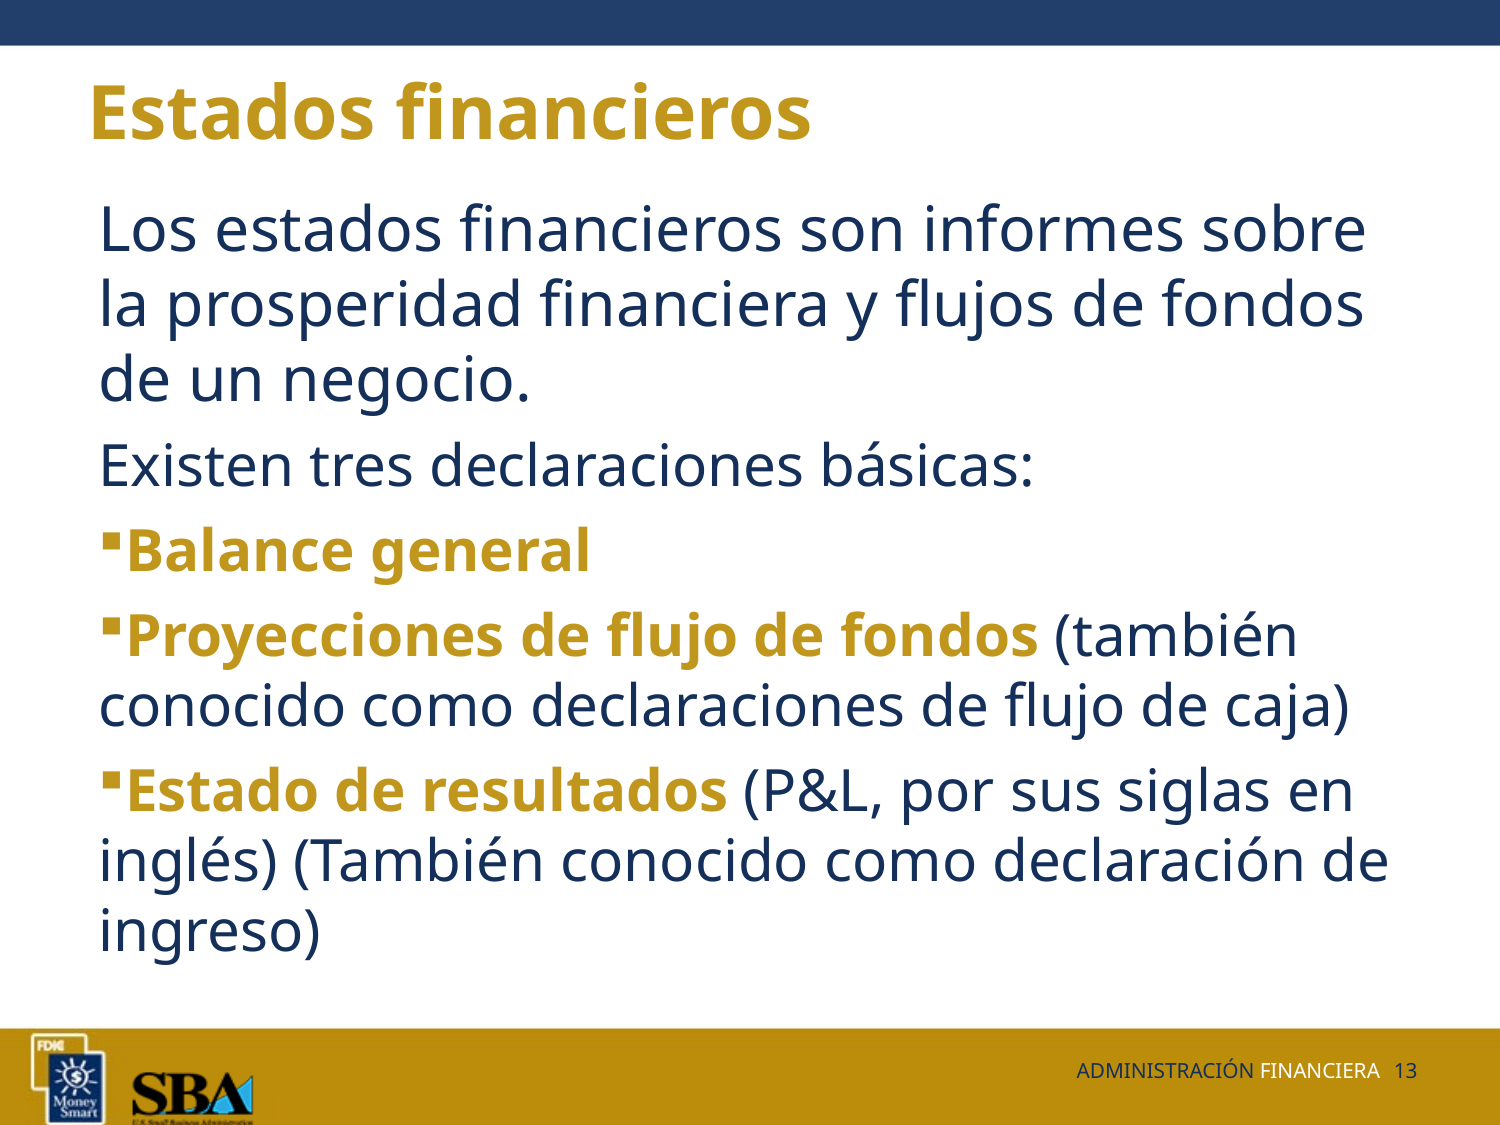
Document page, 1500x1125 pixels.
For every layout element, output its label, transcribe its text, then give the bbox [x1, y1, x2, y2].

list Los estados financieros son informes sobre la prosperidad financiera y flujos de fondos de un negocio. Existen tres declaraciones básicas: Balance general Proyecciones de flujo de fondos (también conocido como declaraciones de flujo de caja) Estado de resultados (P&L, por sus siglas en inglés) (También conocido como declaración de ingreso) [90, 181, 1416, 882]
picture [0, 0, 1500, 1125]
title Estados financieros [80, 57, 1431, 158]
